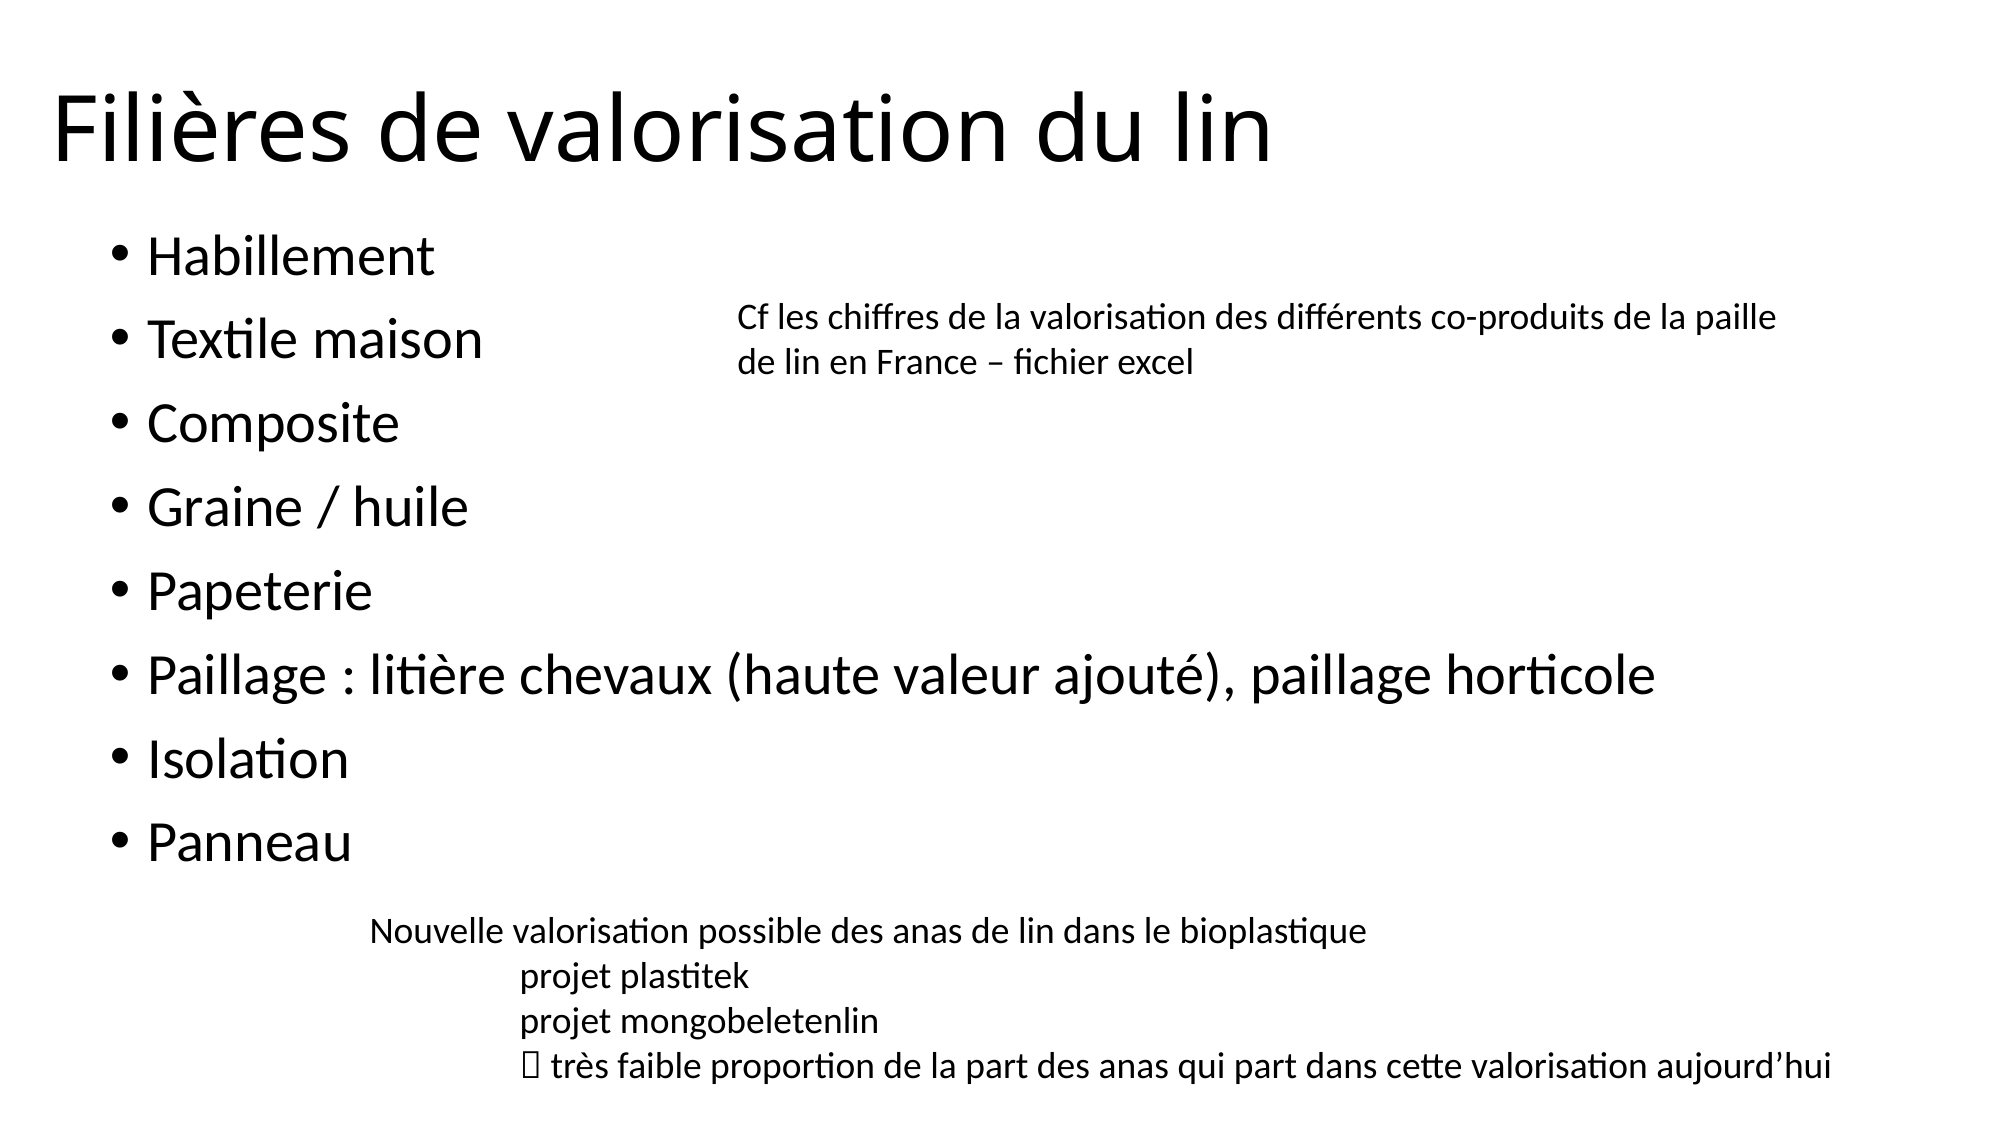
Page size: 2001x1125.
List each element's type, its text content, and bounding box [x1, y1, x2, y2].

list Habillement Textile maison Composite Graine / huile Papeterie Paillage : litière chevaux (haute valeur ajouté), paillage horticole Isolation Panneau [94, 217, 1820, 932]
text_box Cf les chiffres de la valorisation des différents co-produits de la paille de lin en France – fichier excel [722, 284, 1839, 390]
text_box Nouvelle valorisation possible des anas de lin dans le bioplastique projet plastitek projet mongobeletenlin  très faible proportion de la part des anas qui part dans cette valorisation aujourd’hui [354, 898, 1849, 1094]
title Filières de valorisation du lin [35, 22, 1761, 241]
